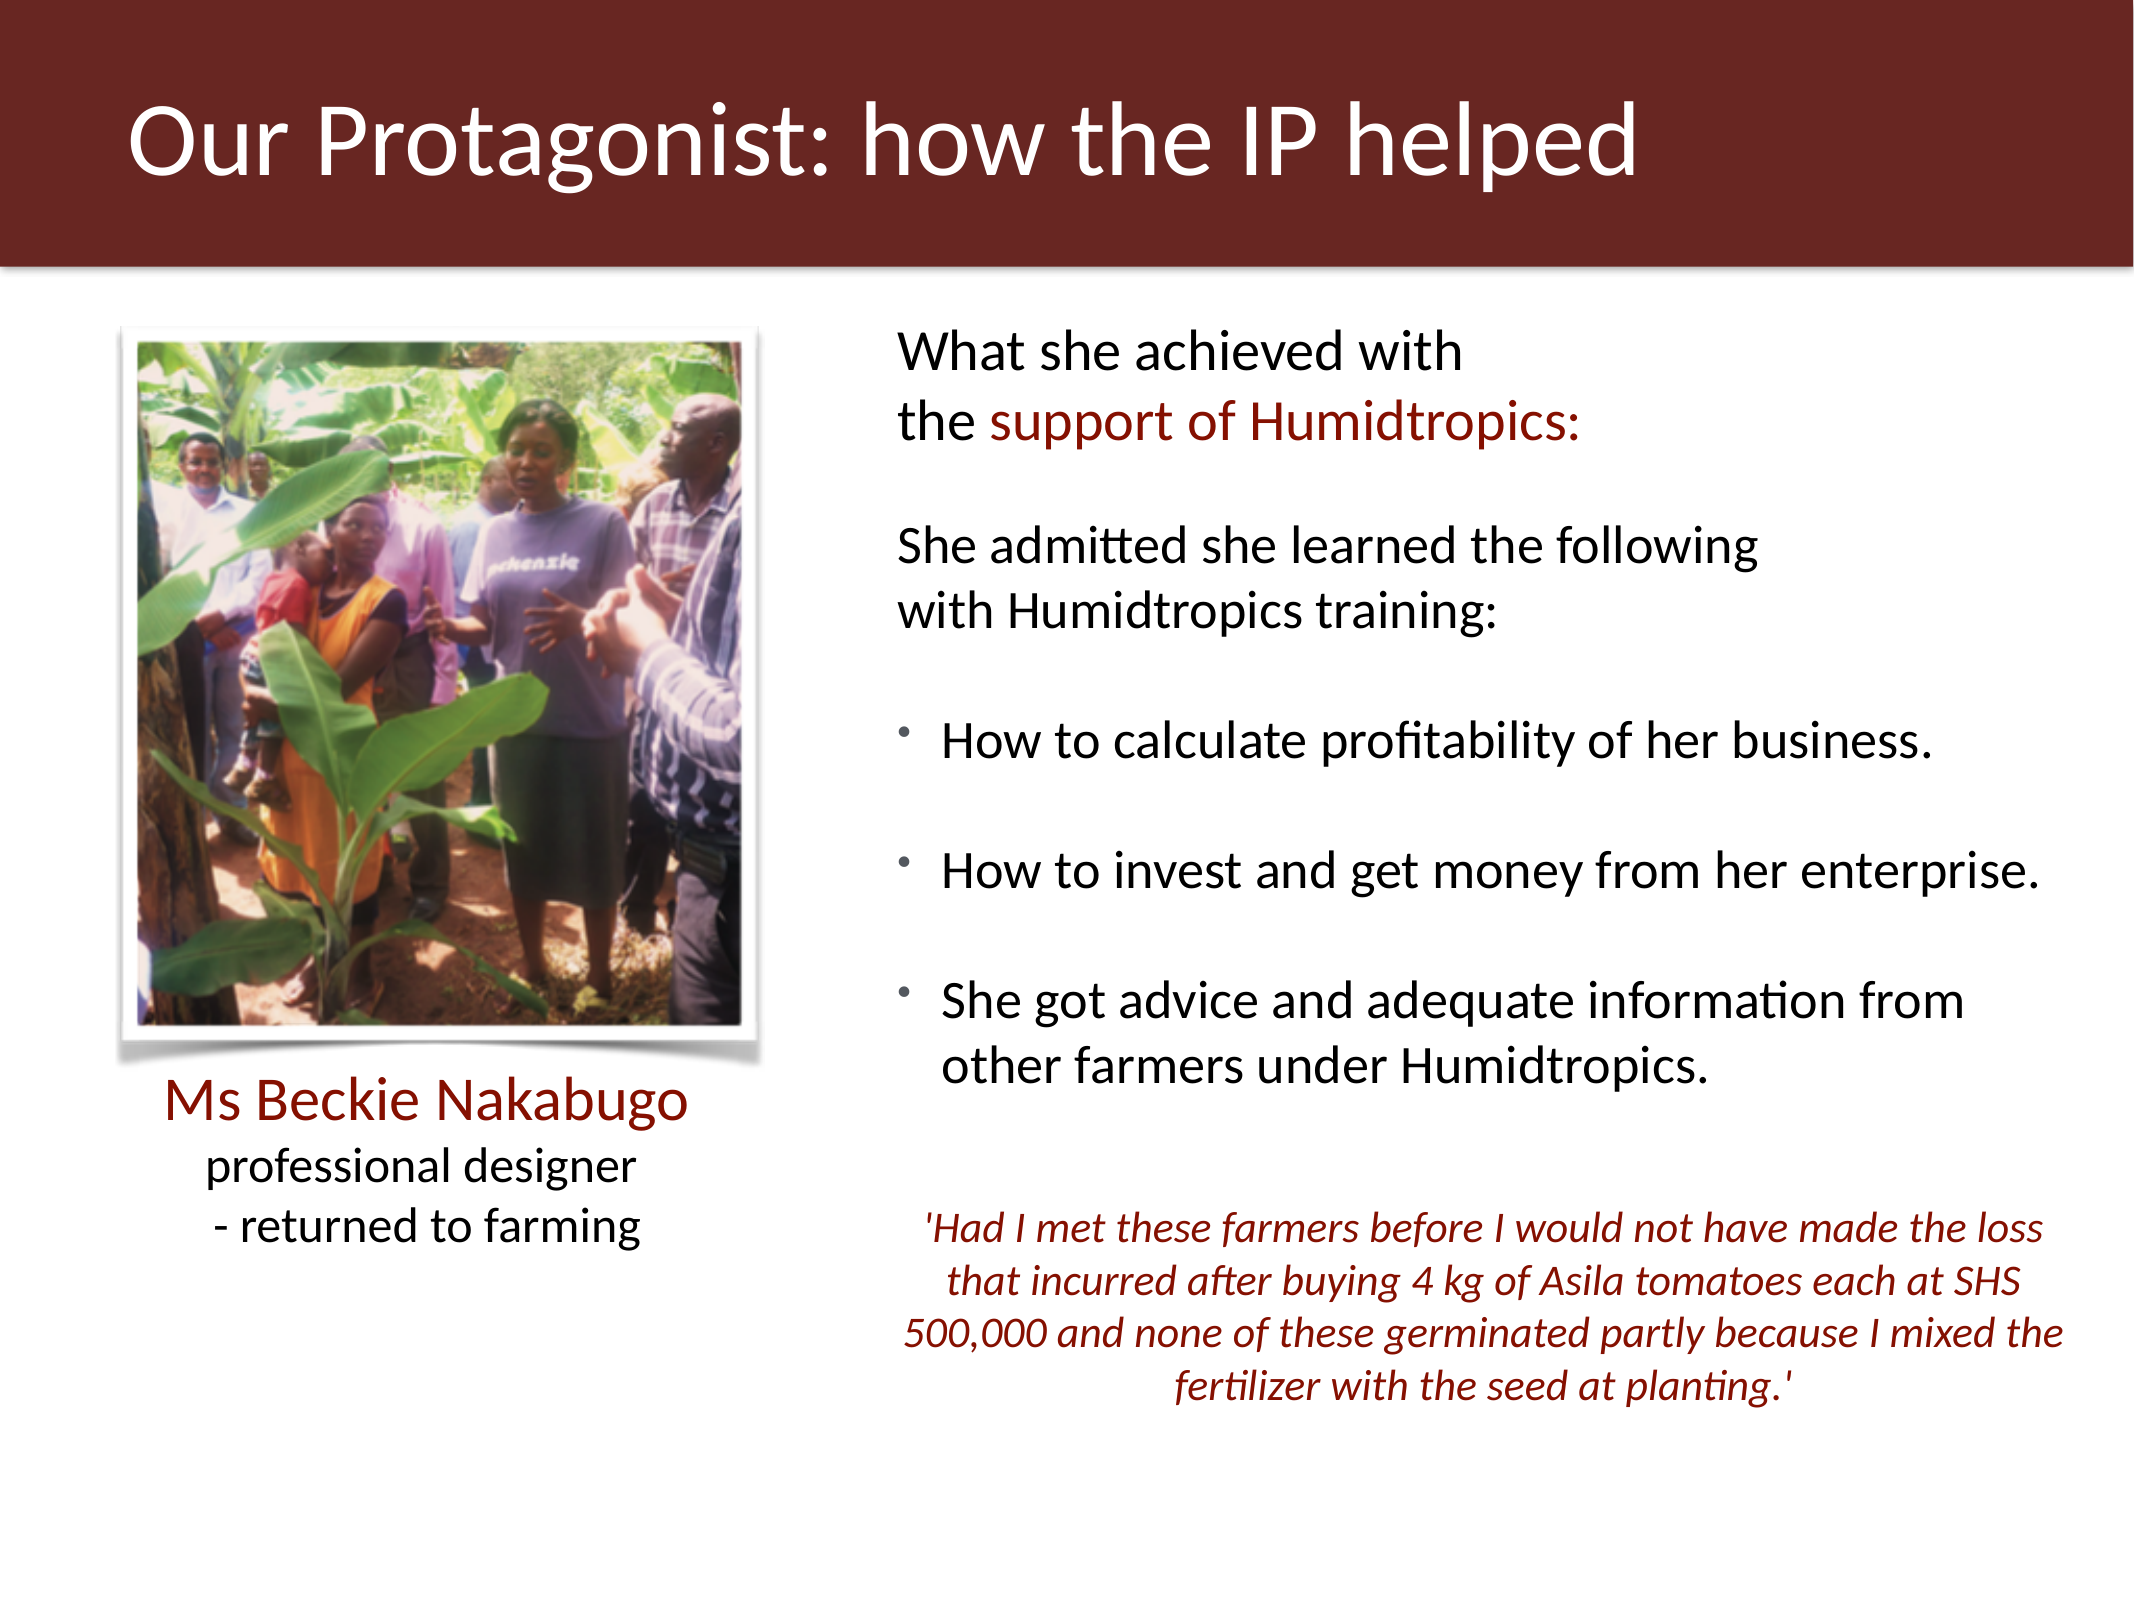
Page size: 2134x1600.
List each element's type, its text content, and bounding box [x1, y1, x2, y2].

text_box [115, 325, 765, 1073]
title Our Protagonist: how the IP helped [106, 0, 2027, 267]
text_box What she achieved with the support of Humidtropics: She admitted she learned the following with Humidtropics training: How to calculate profitability of her business. How to invest and get money from her enterprise. She got advice and adequate information from other farmers under Humidtropics. 'Had I met these farmers before I would not have made the loss that incurred after buying 4 kg of Asila tomatoes each at SHS 500,000 and none of these germinated partly because I mixed the fertilizer with the seed at planting.' [889, 303, 2079, 1418]
text_box Ms Beckie Nakabugo professional designer - returned to farming [155, 1080, 699, 1261]
